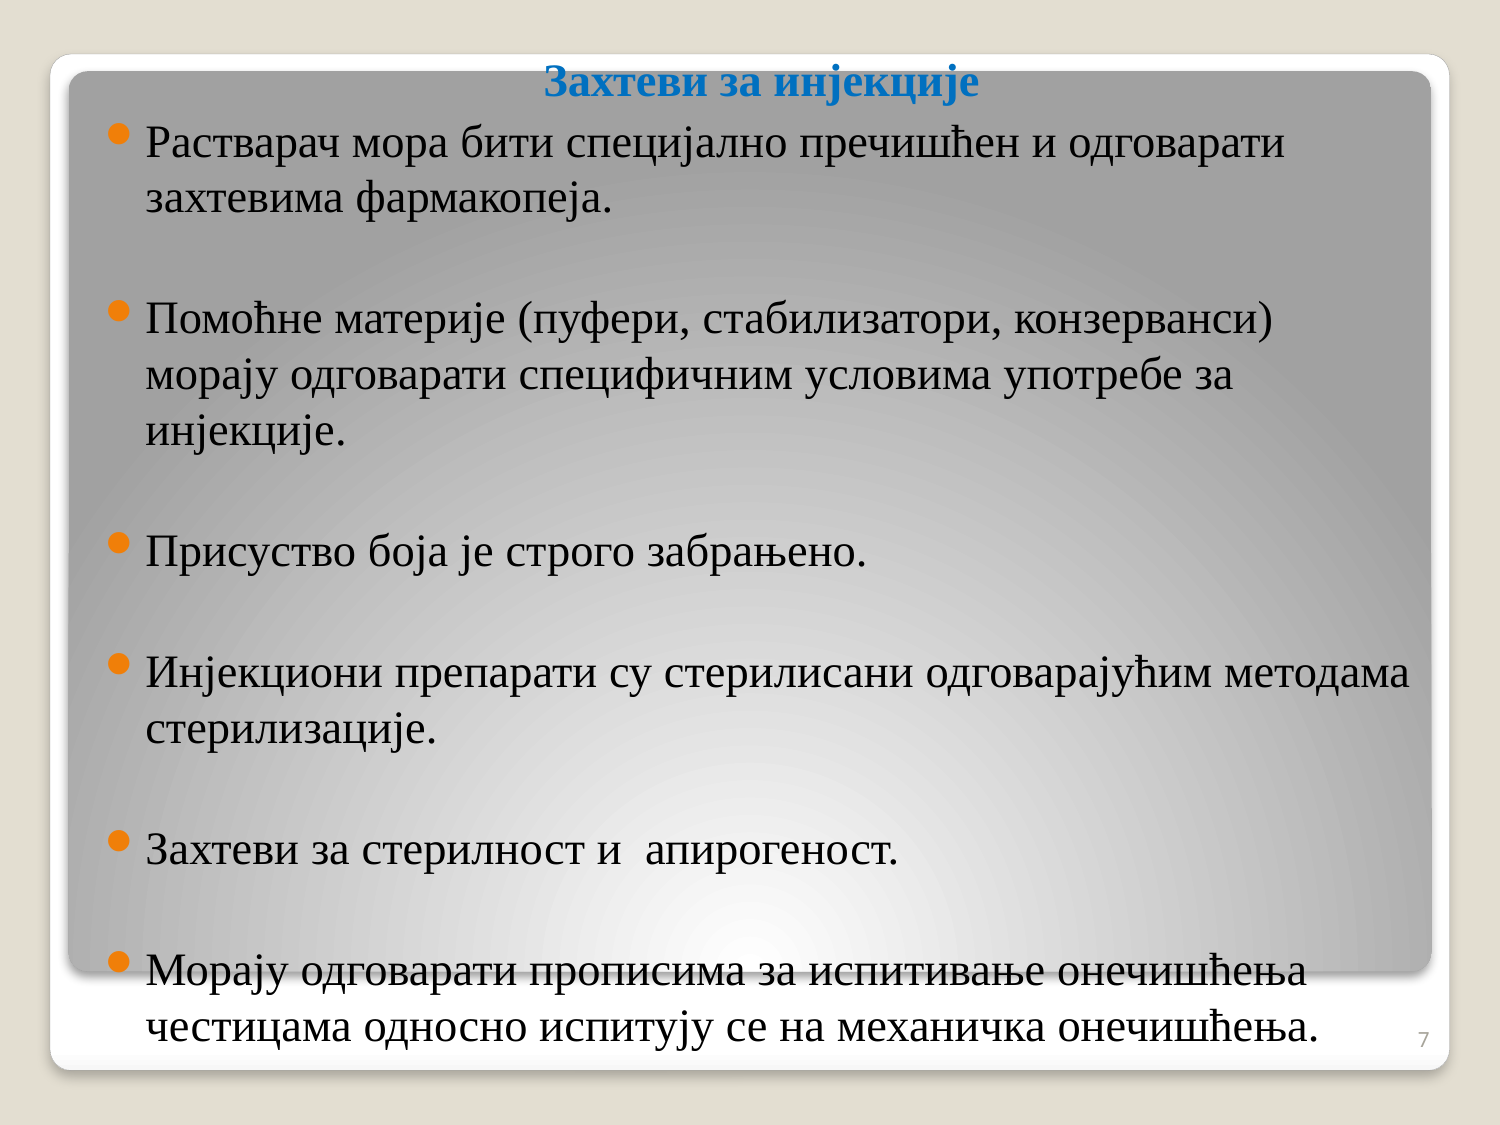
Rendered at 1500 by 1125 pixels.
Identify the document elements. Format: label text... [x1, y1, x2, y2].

slide_number 7 [1369, 1002, 1445, 1063]
list Захтеви за инјекције Растварач мора бити специјално пречишћен и одговарати захтевима фармакопеја. Помоћне материје (пуфери, стабилизатори, конзерванси) морају одговарати специфичним условима употребе за инјекције. Присуство боја је строго забрањено. Инјекциони препарати су стерилисани одговарајућим методама стерилизације. Захтеви за стерилност и апирогеност. Морају одговарати прописима за испитивање онечишћења честицама односно испитују се на механичка онечишћења. [75, 35, 1434, 1063]
